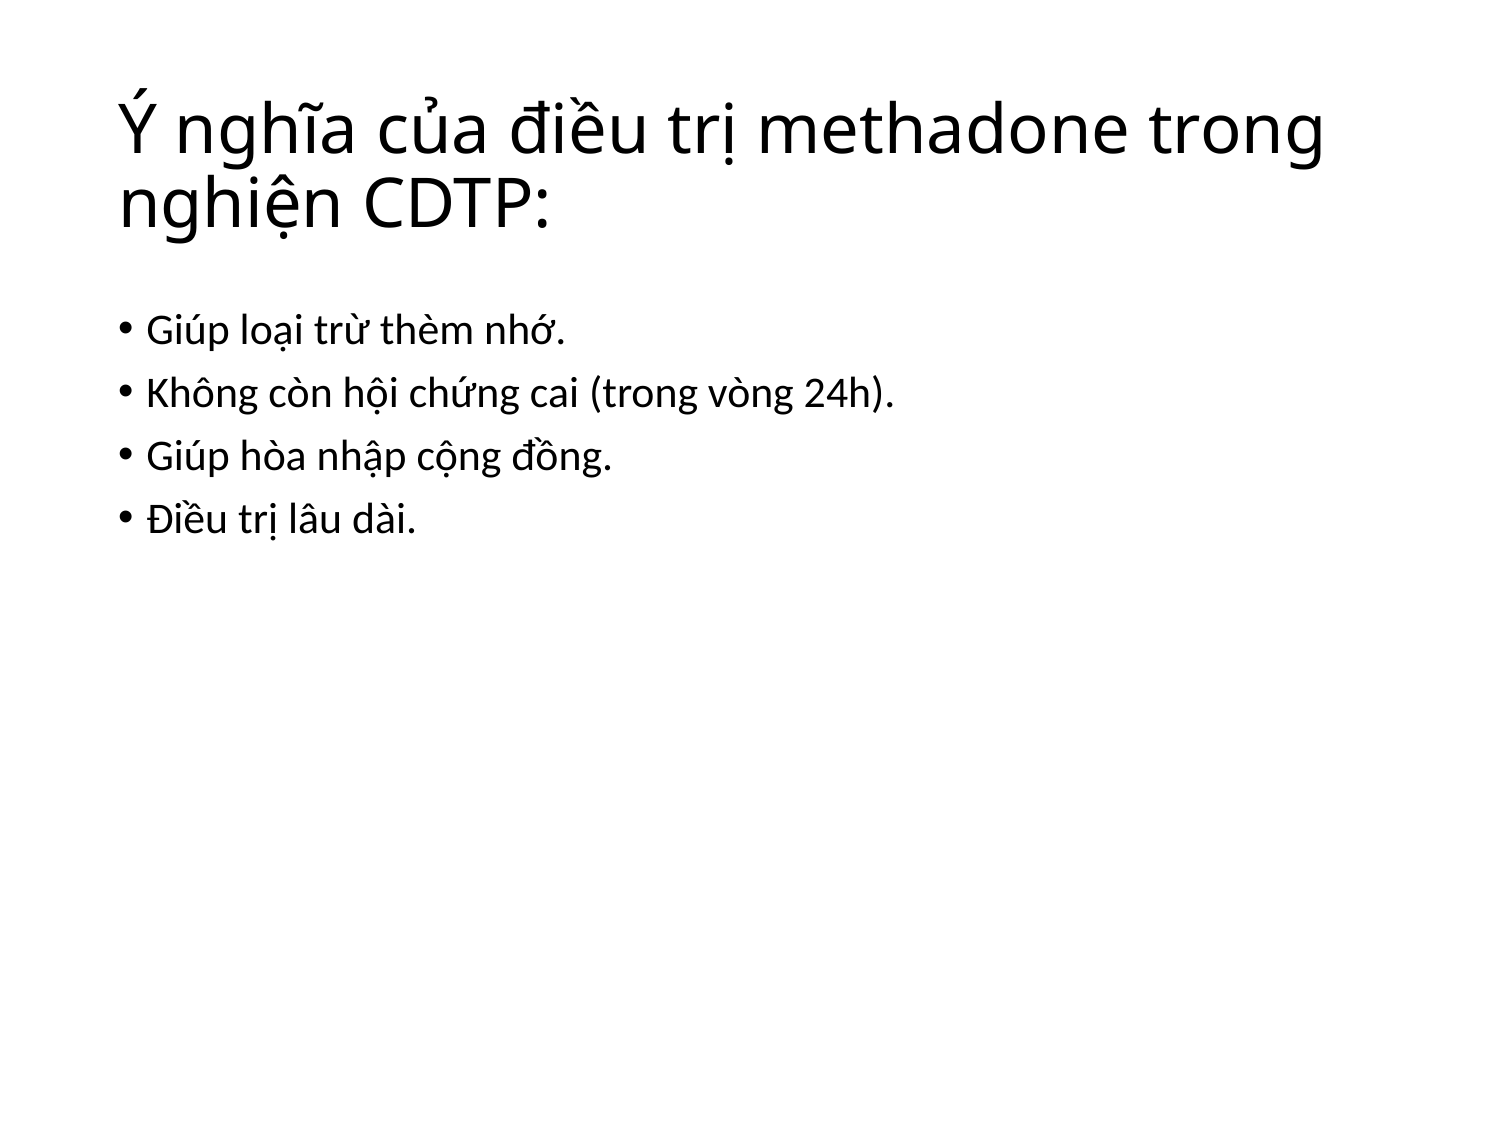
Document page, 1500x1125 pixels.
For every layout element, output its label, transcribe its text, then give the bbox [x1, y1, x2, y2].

list Giúp loại trừ thèm nhớ. Không còn hội chứng cai (trong vòng 24h). Giúp hòa nhập cộng đồng. Điều trị lâu dài. [103, 299, 1397, 1014]
title Ý nghĩa của điều trị methadone trong nghiện CDTP: [103, 59, 1397, 278]
